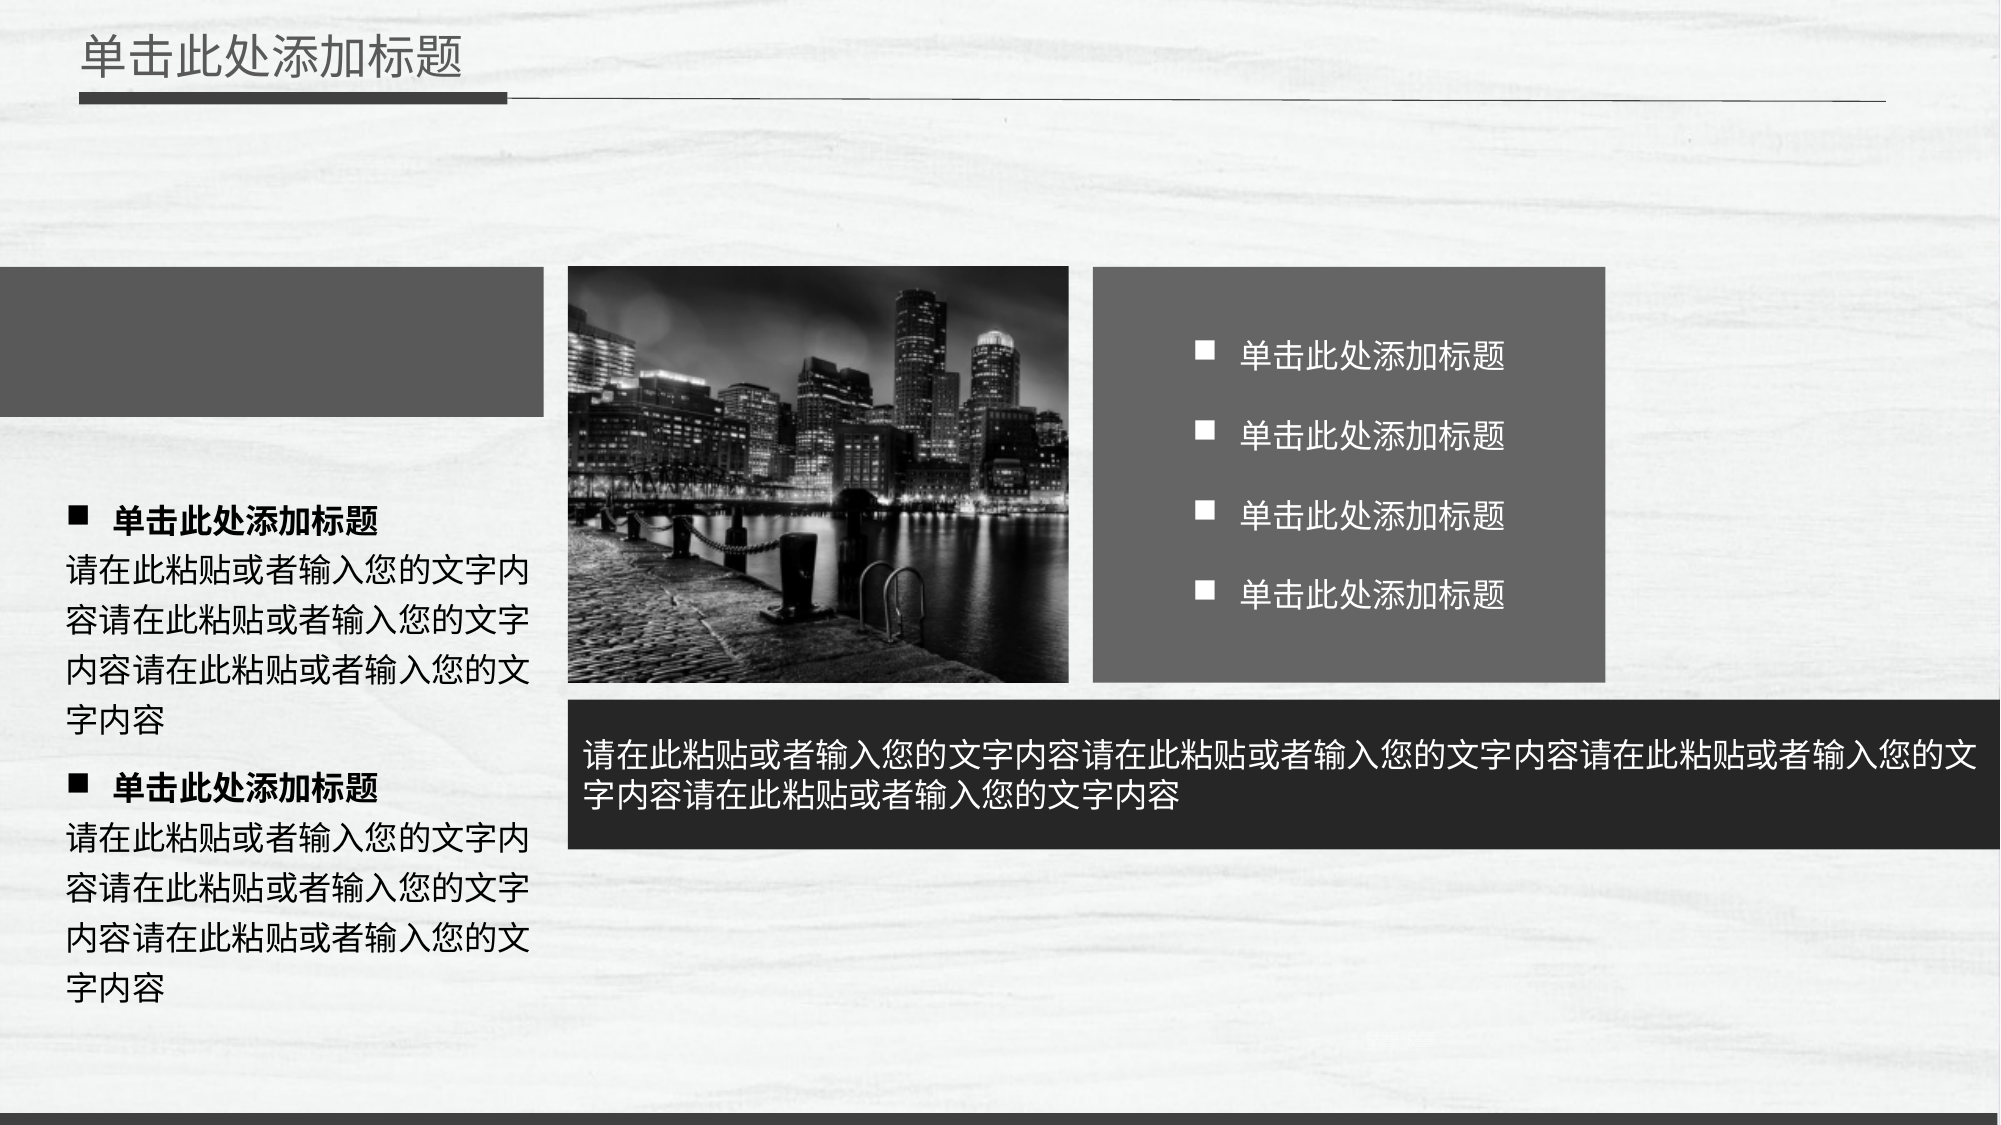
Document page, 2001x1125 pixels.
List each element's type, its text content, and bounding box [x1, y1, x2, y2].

text_box [567, 266, 1070, 684]
text_box 请在此粘贴或者输入您的文字内容请在此粘贴或者输入您的文字内容请在此粘贴或者输入您的文字内容请在此粘贴或者输入您的文字内容 [567, 698, 2000, 850]
text_box [0, 266, 545, 418]
text_box [78, 95, 508, 105]
text_box 单击此处添加标题 [64, 15, 522, 95]
text_box 单击此处添加标题 请在此粘贴或者输入您的文字内容请在此粘贴或者输入您的文字内容请在此粘贴或者输入您的文字内容 [51, 482, 568, 747]
picture [0, 0, 2001, 1125]
text_box 单击此处添加标题 单击此处添加标题 单击此处添加标题 单击此处添加标题 [1092, 266, 1606, 684]
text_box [507, 98, 1886, 102]
text_box [0, 1112, 1998, 1125]
text_box 单击此处添加标题 请在此粘贴或者输入您的文字内容请在此粘贴或者输入您的文字内容请在此粘贴或者输入您的文字内容 [51, 750, 568, 1015]
